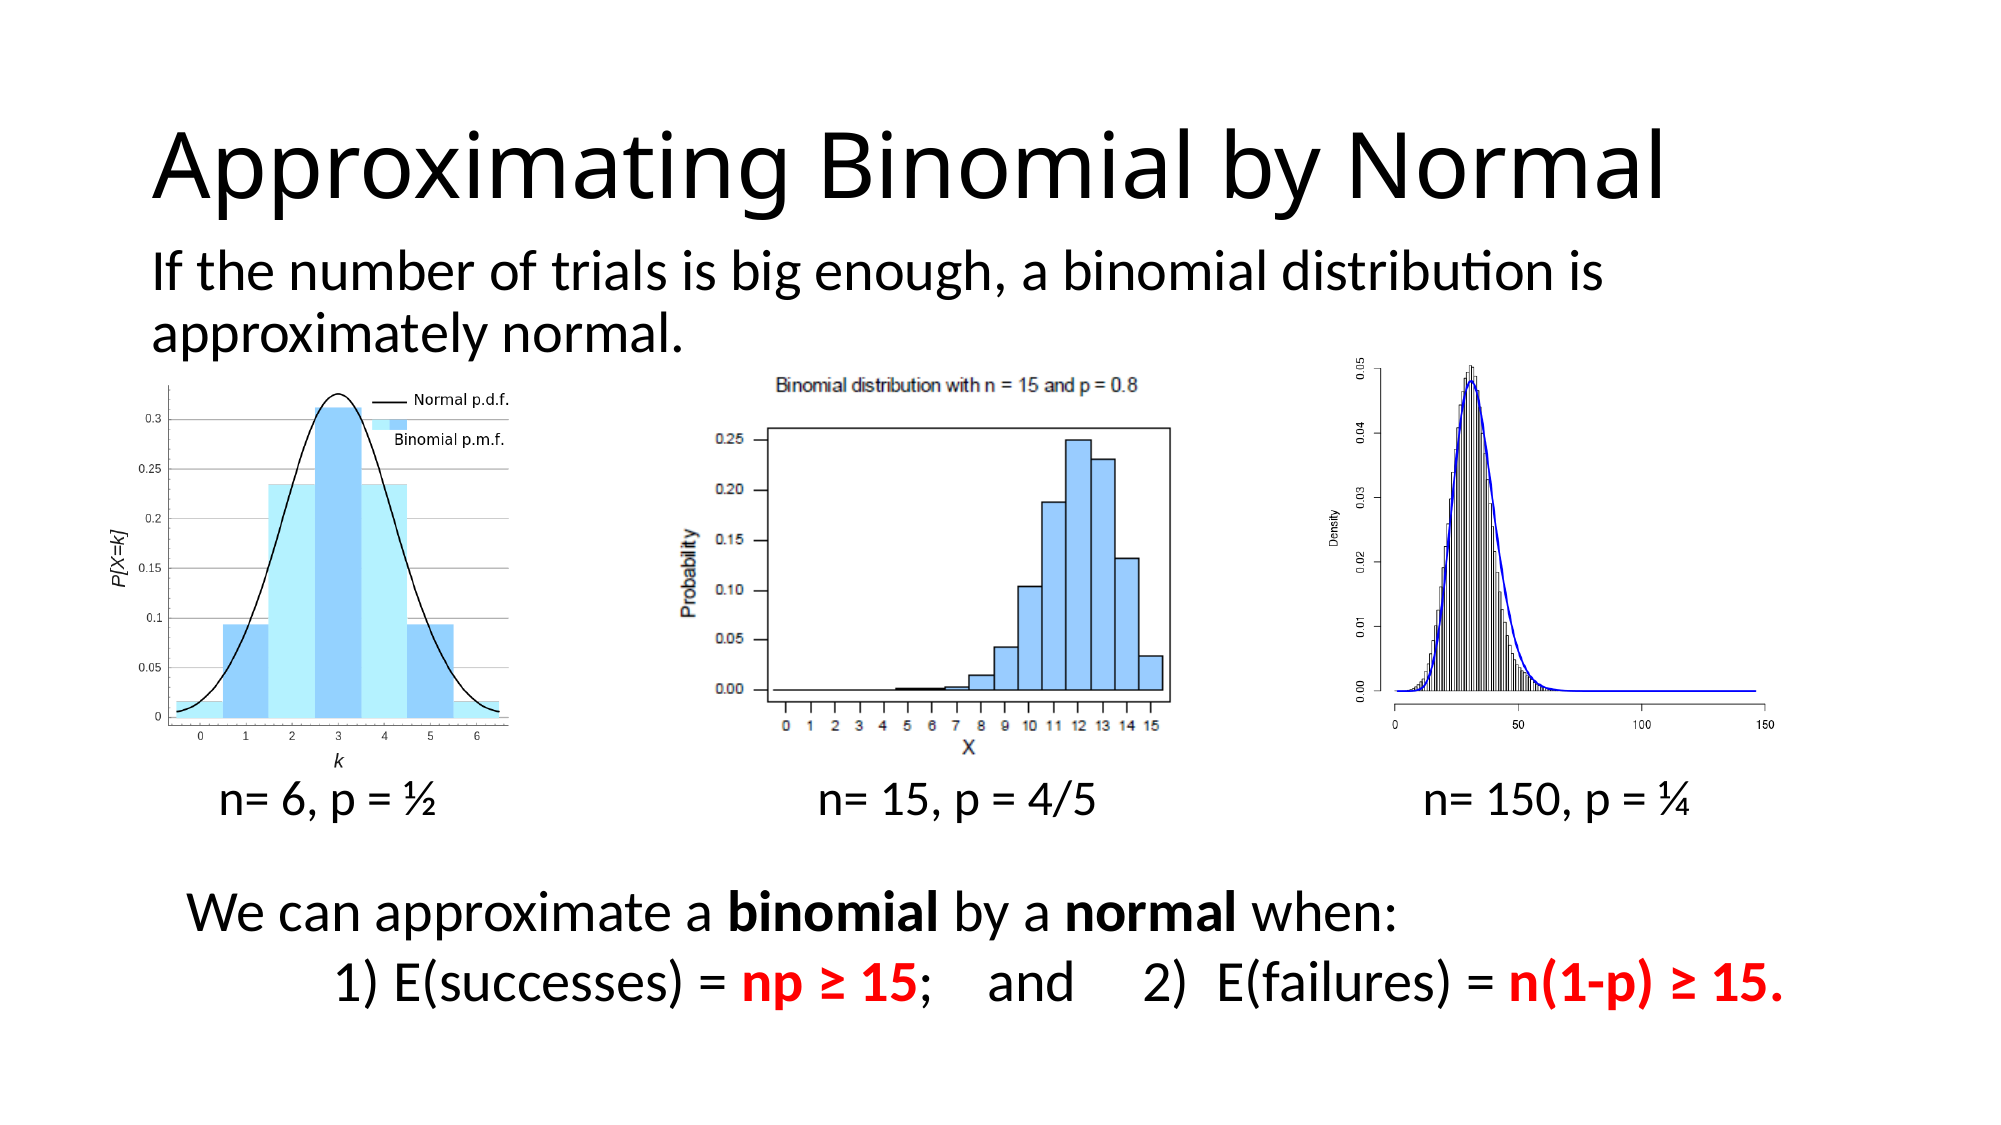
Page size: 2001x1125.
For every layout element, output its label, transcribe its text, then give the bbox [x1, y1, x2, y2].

title Approximating Binomial by Normal [137, 59, 1863, 278]
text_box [672, 370, 1184, 834]
text_box We can approximate a binomial by a normal when: 1) E(successes) = np ≥ 15; and 2) E(failures) = n(1-p) ≥ 15. [171, 865, 1903, 1021]
list If the number of trials is big enough, a binomial distribution is approximately normal. [136, 232, 1861, 947]
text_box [101, 381, 512, 834]
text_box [1326, 346, 1790, 834]
